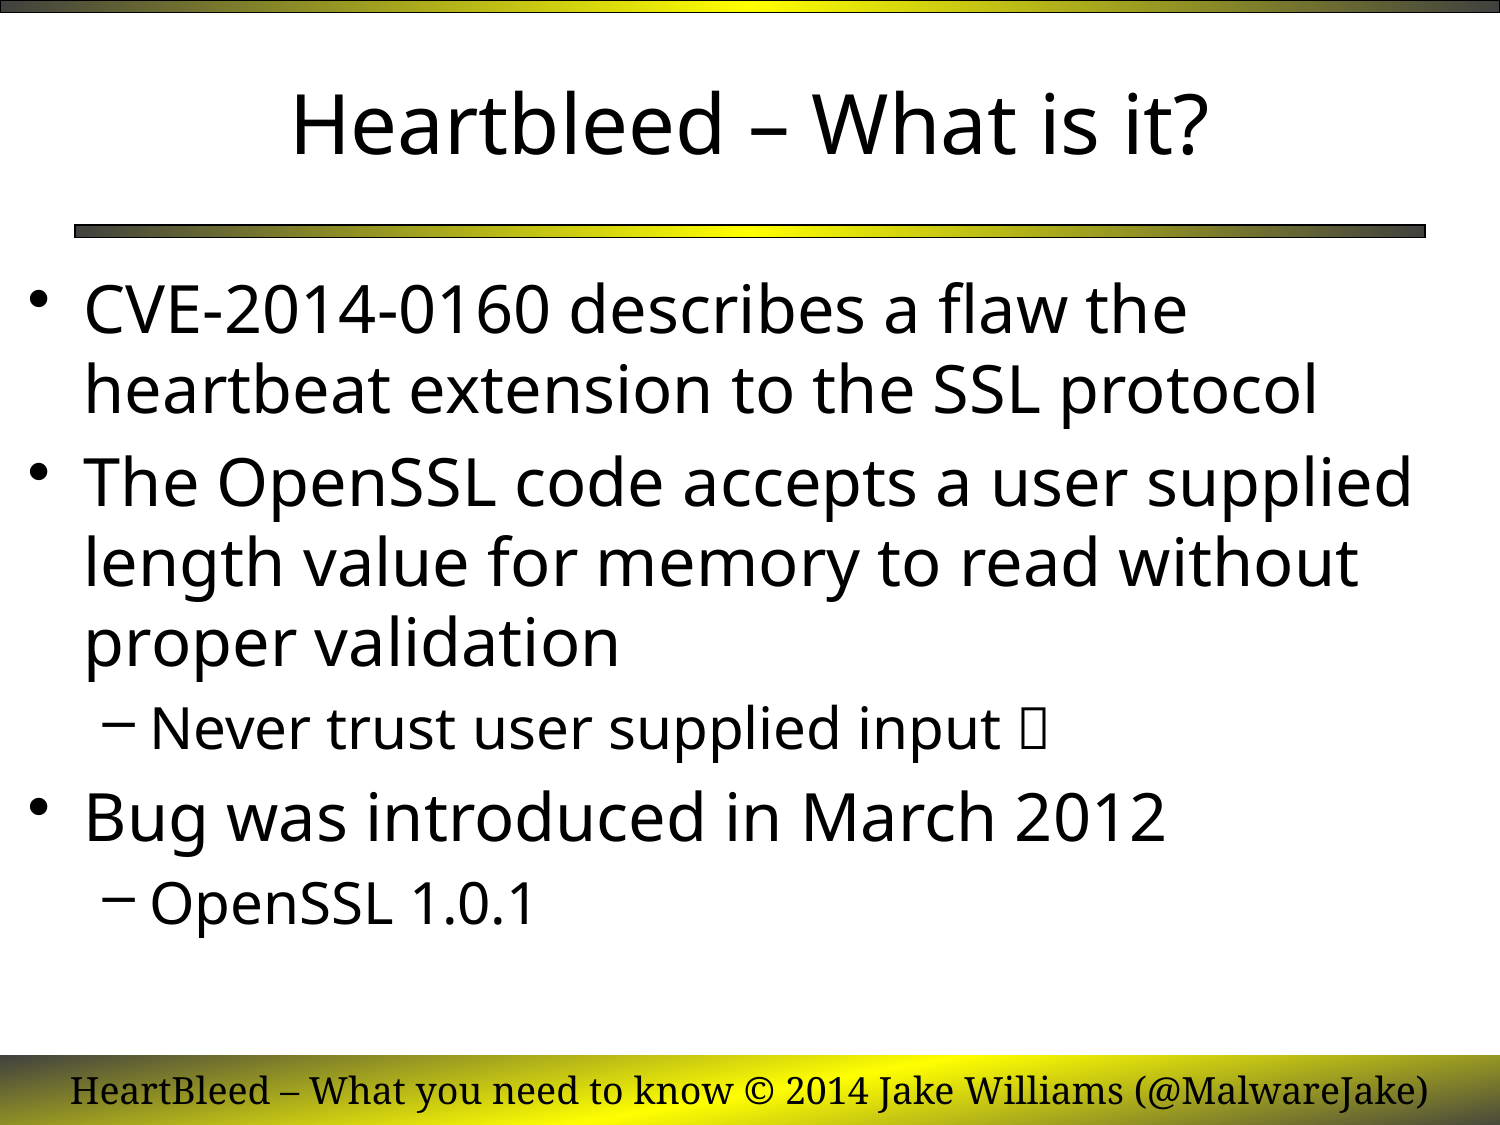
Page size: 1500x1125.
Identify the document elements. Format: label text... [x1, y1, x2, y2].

title Heartbleed – What is it? [12, 24, 1488, 219]
list CVE-2014-0160 describes a flaw the heartbeat extension to the SSL protocol The OpenSSL code accepts a user supplied length value for memory to read without proper validation Never trust user supplied input  Bug was introduced in March 2012 OpenSSL 1.0.1 [12, 258, 1488, 1035]
